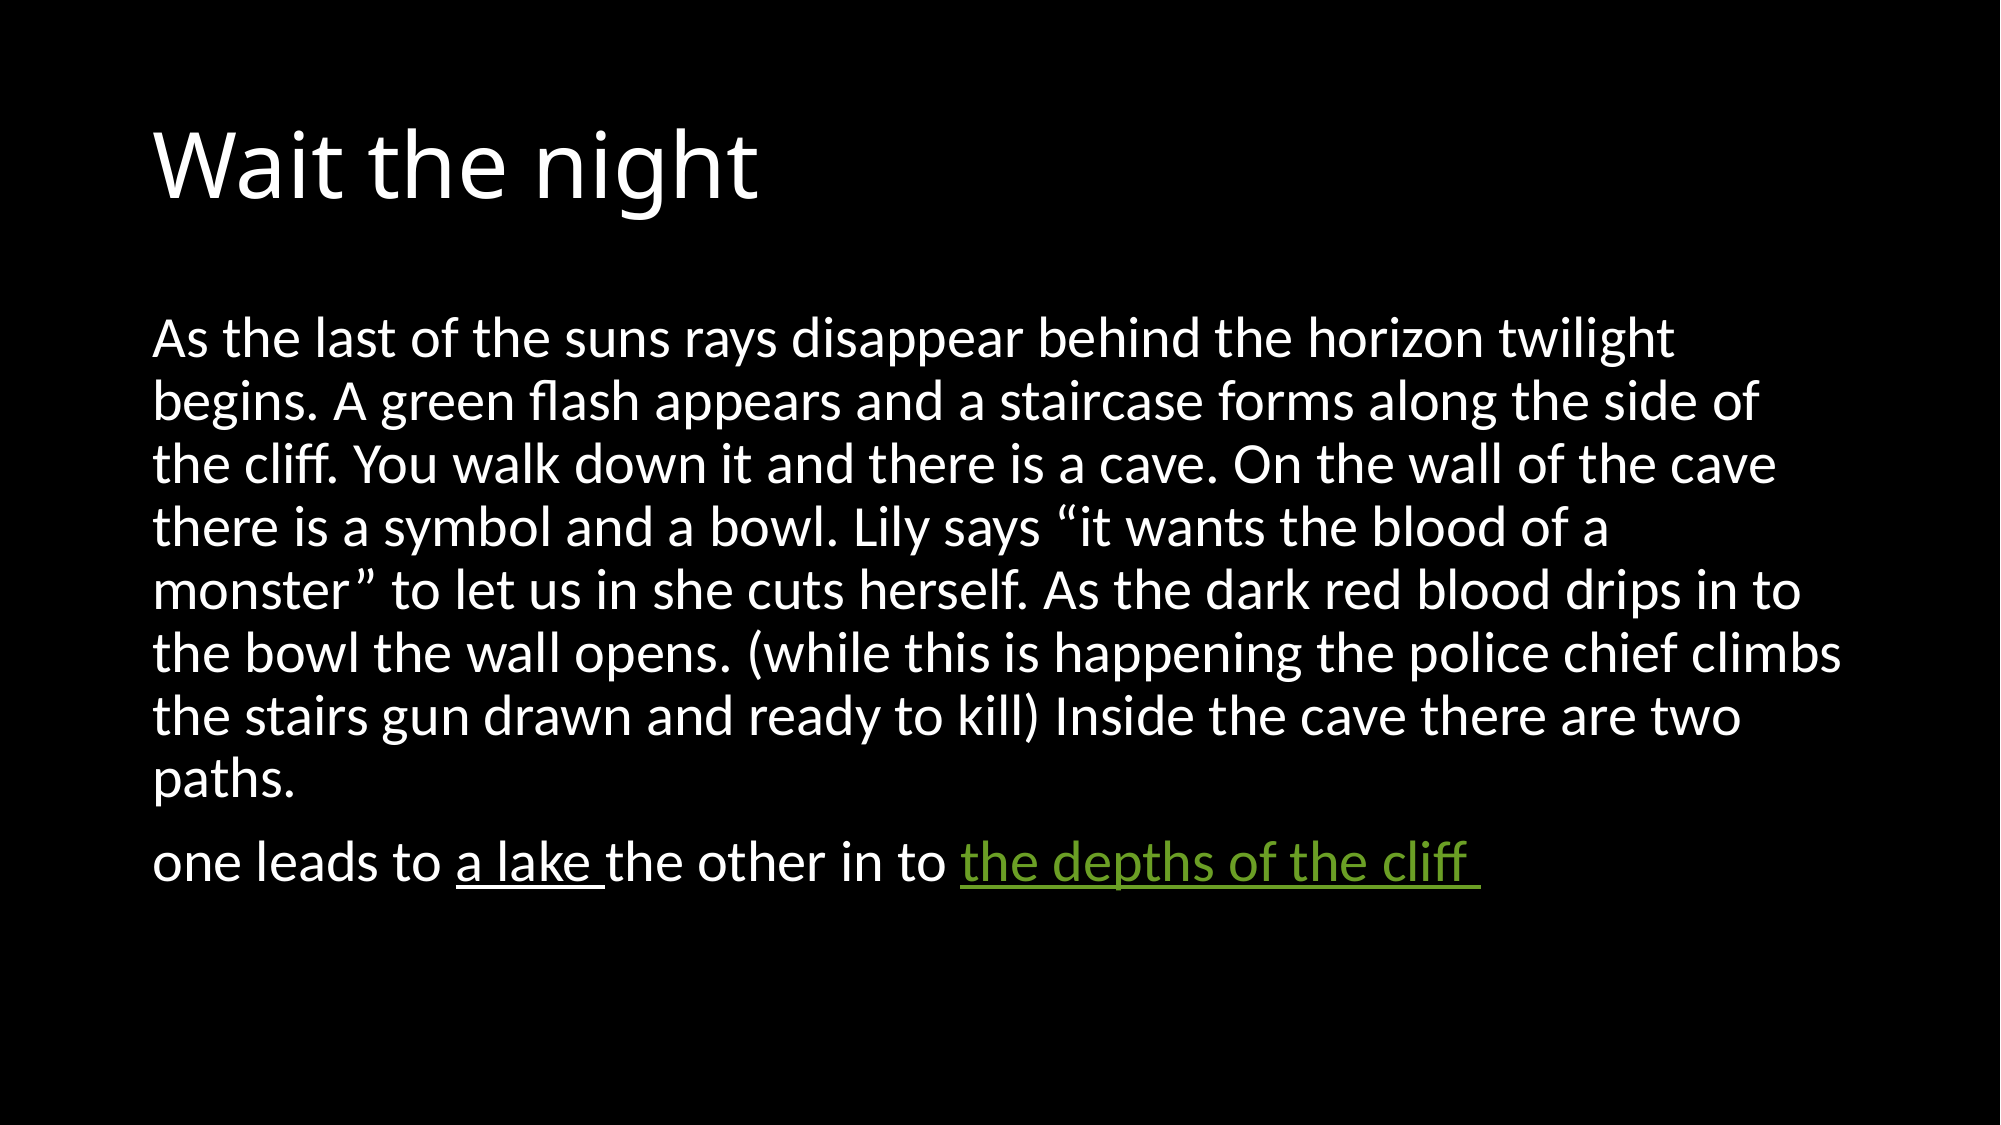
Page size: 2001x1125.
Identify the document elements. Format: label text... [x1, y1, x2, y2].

list As the last of the suns rays disappear behind the horizon twilight begins. A green flash appears and a staircase forms along the side of the cliff. You walk down it and there is a cave. On the wall of the cave there is a symbol and a bowl. Lily says “it wants the blood of a monster” to let us in she cuts herself. As the dark red blood drips in to the bowl the wall opens. (while this is happening the police chief climbs the stairs gun drawn and ready to kill) Inside the cave there are two paths. one leads to a lake the other in to the depths of the cliff [137, 299, 1863, 1014]
title Wait the night [137, 59, 1863, 278]
